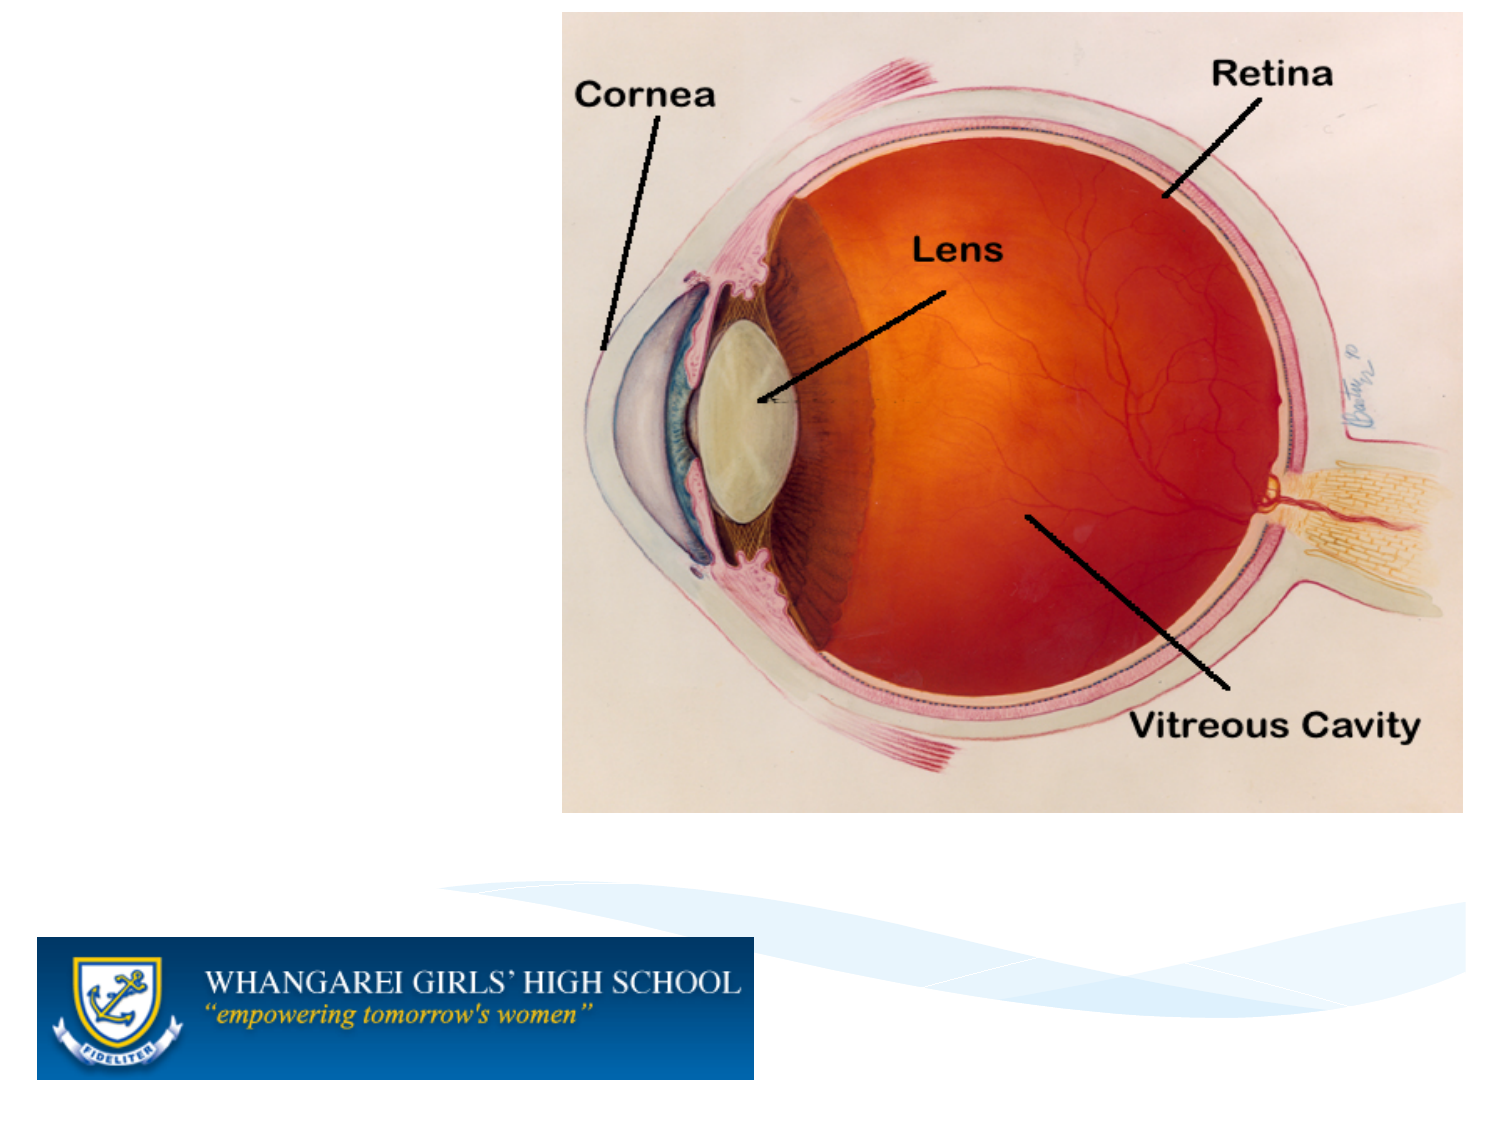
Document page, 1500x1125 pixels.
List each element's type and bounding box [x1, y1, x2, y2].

picture [37, 937, 754, 1080]
picture [562, 12, 1463, 813]
